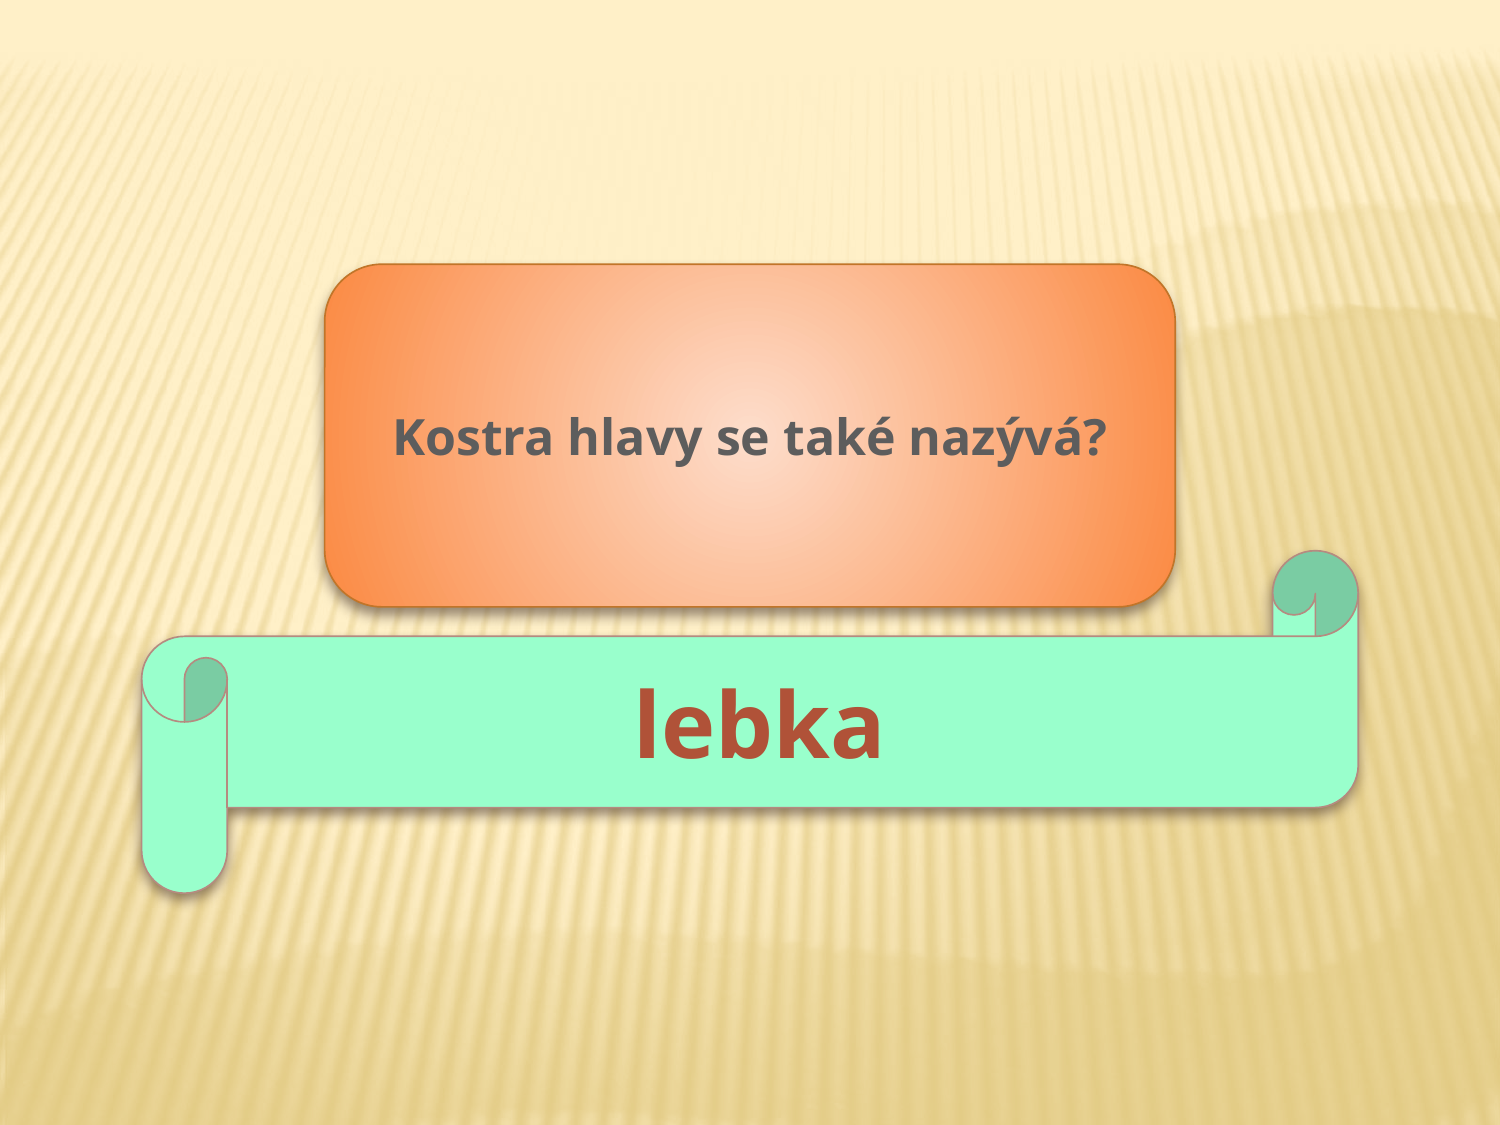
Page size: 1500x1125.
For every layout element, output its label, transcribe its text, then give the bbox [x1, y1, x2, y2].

text_box lebka [140, 549, 1360, 895]
text_box Kostra hlavy se také nazývá? [323, 263, 1177, 608]
